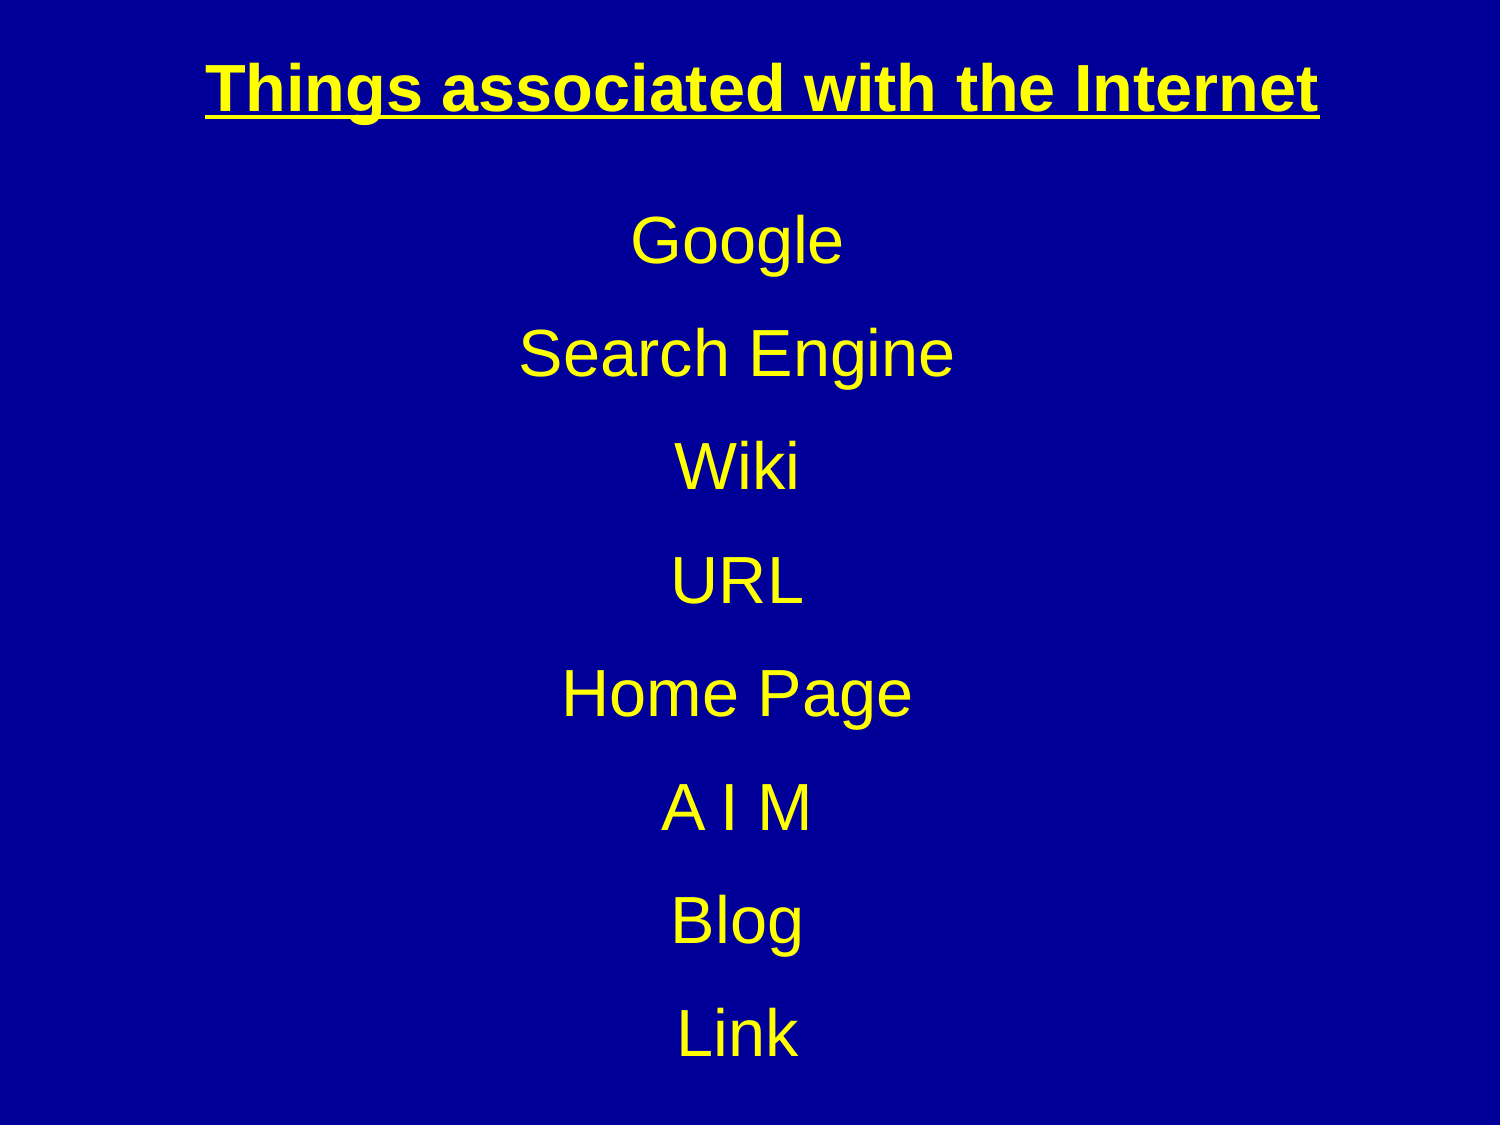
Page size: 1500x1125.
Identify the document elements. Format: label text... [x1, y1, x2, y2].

text_box Things associated with the Internet [62, 37, 1463, 133]
text_box Google Search Engine Wiki URL Home Page A I M Blog Link [37, 189, 1438, 1078]
